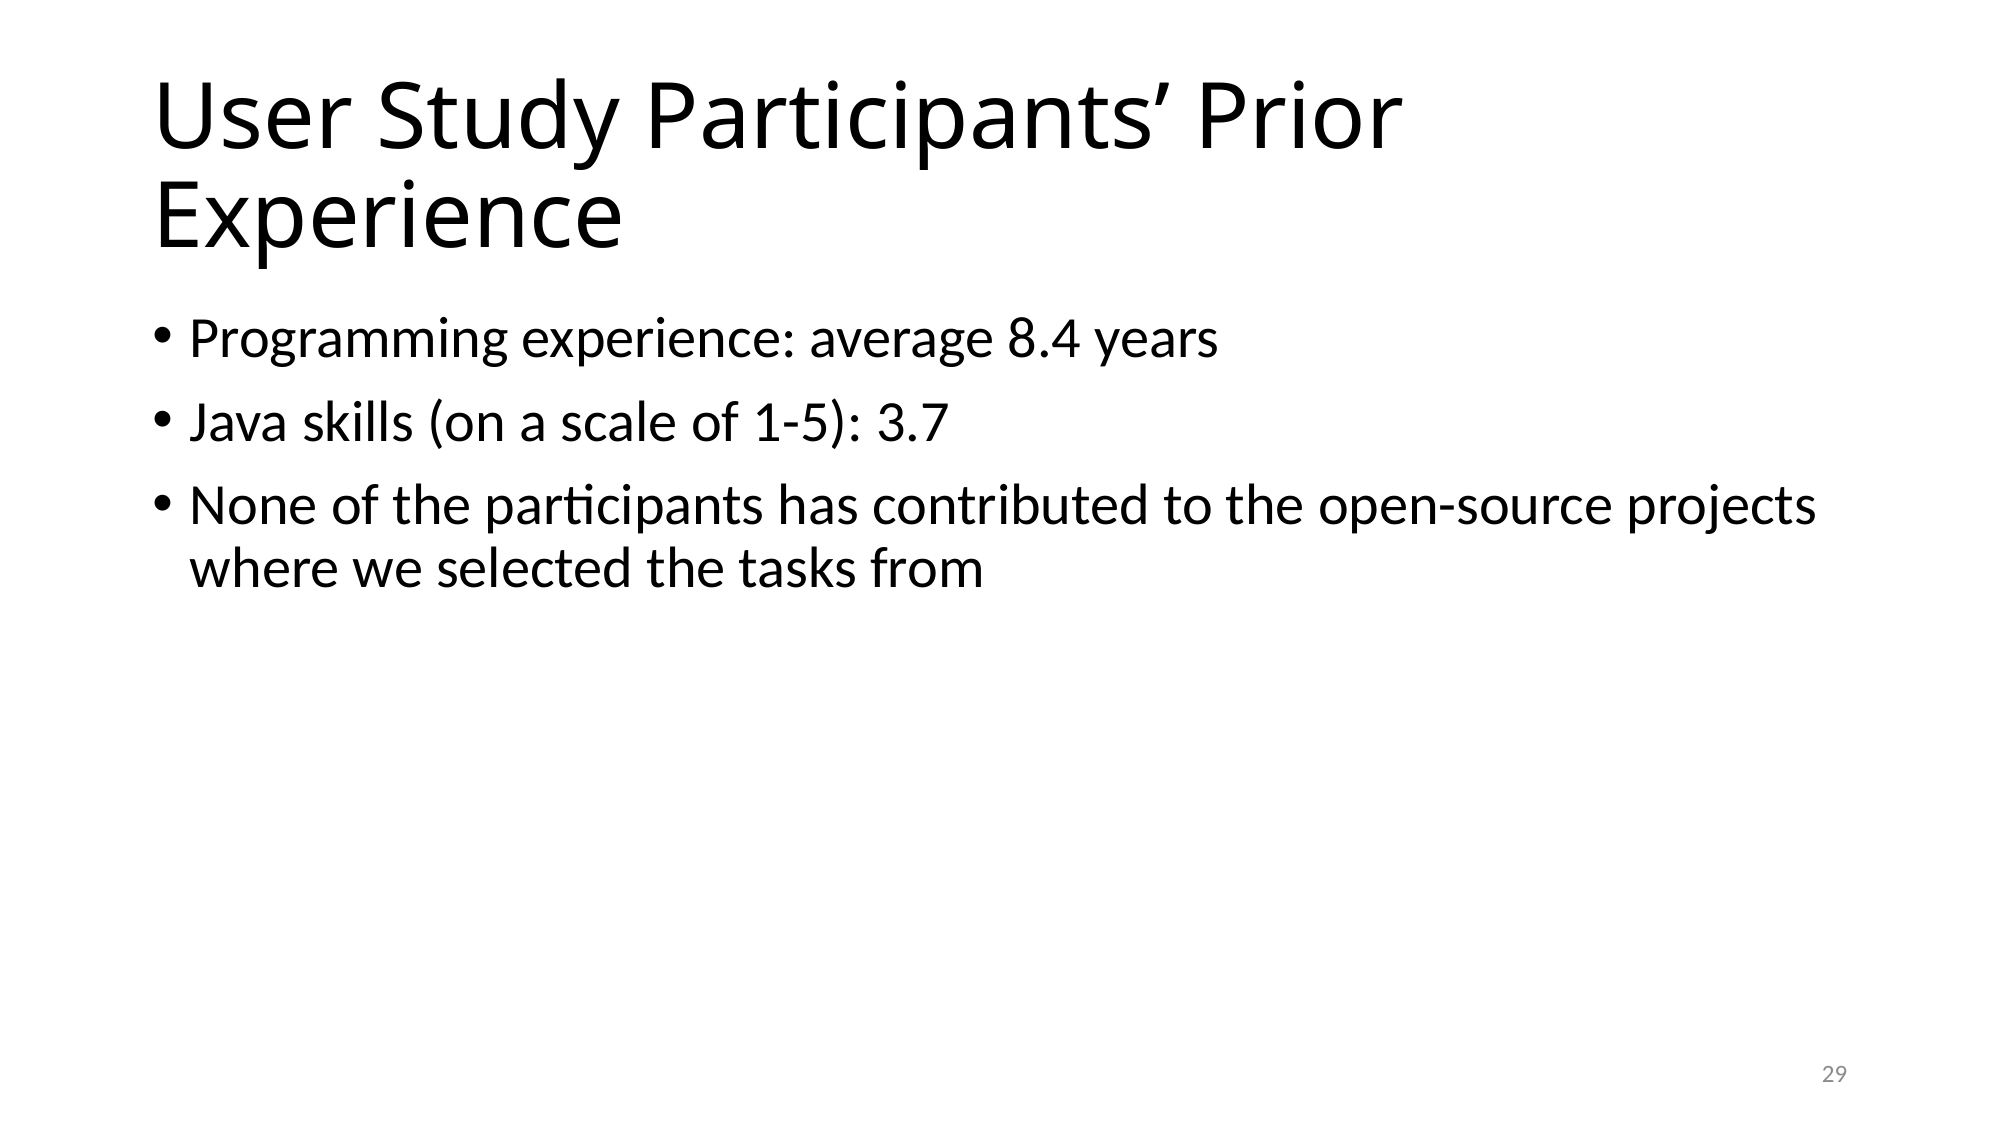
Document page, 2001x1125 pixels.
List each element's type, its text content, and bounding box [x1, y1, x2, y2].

list Programming experience: average 8.4 years Java skills (on a scale of 1-5): 3.7 None of the participants has contributed to the open-source projects where we selected the tasks from [137, 299, 1863, 1014]
title User Study Participants’ Prior Experience [137, 59, 1863, 278]
slide_number 29 [1412, 1042, 1863, 1103]
